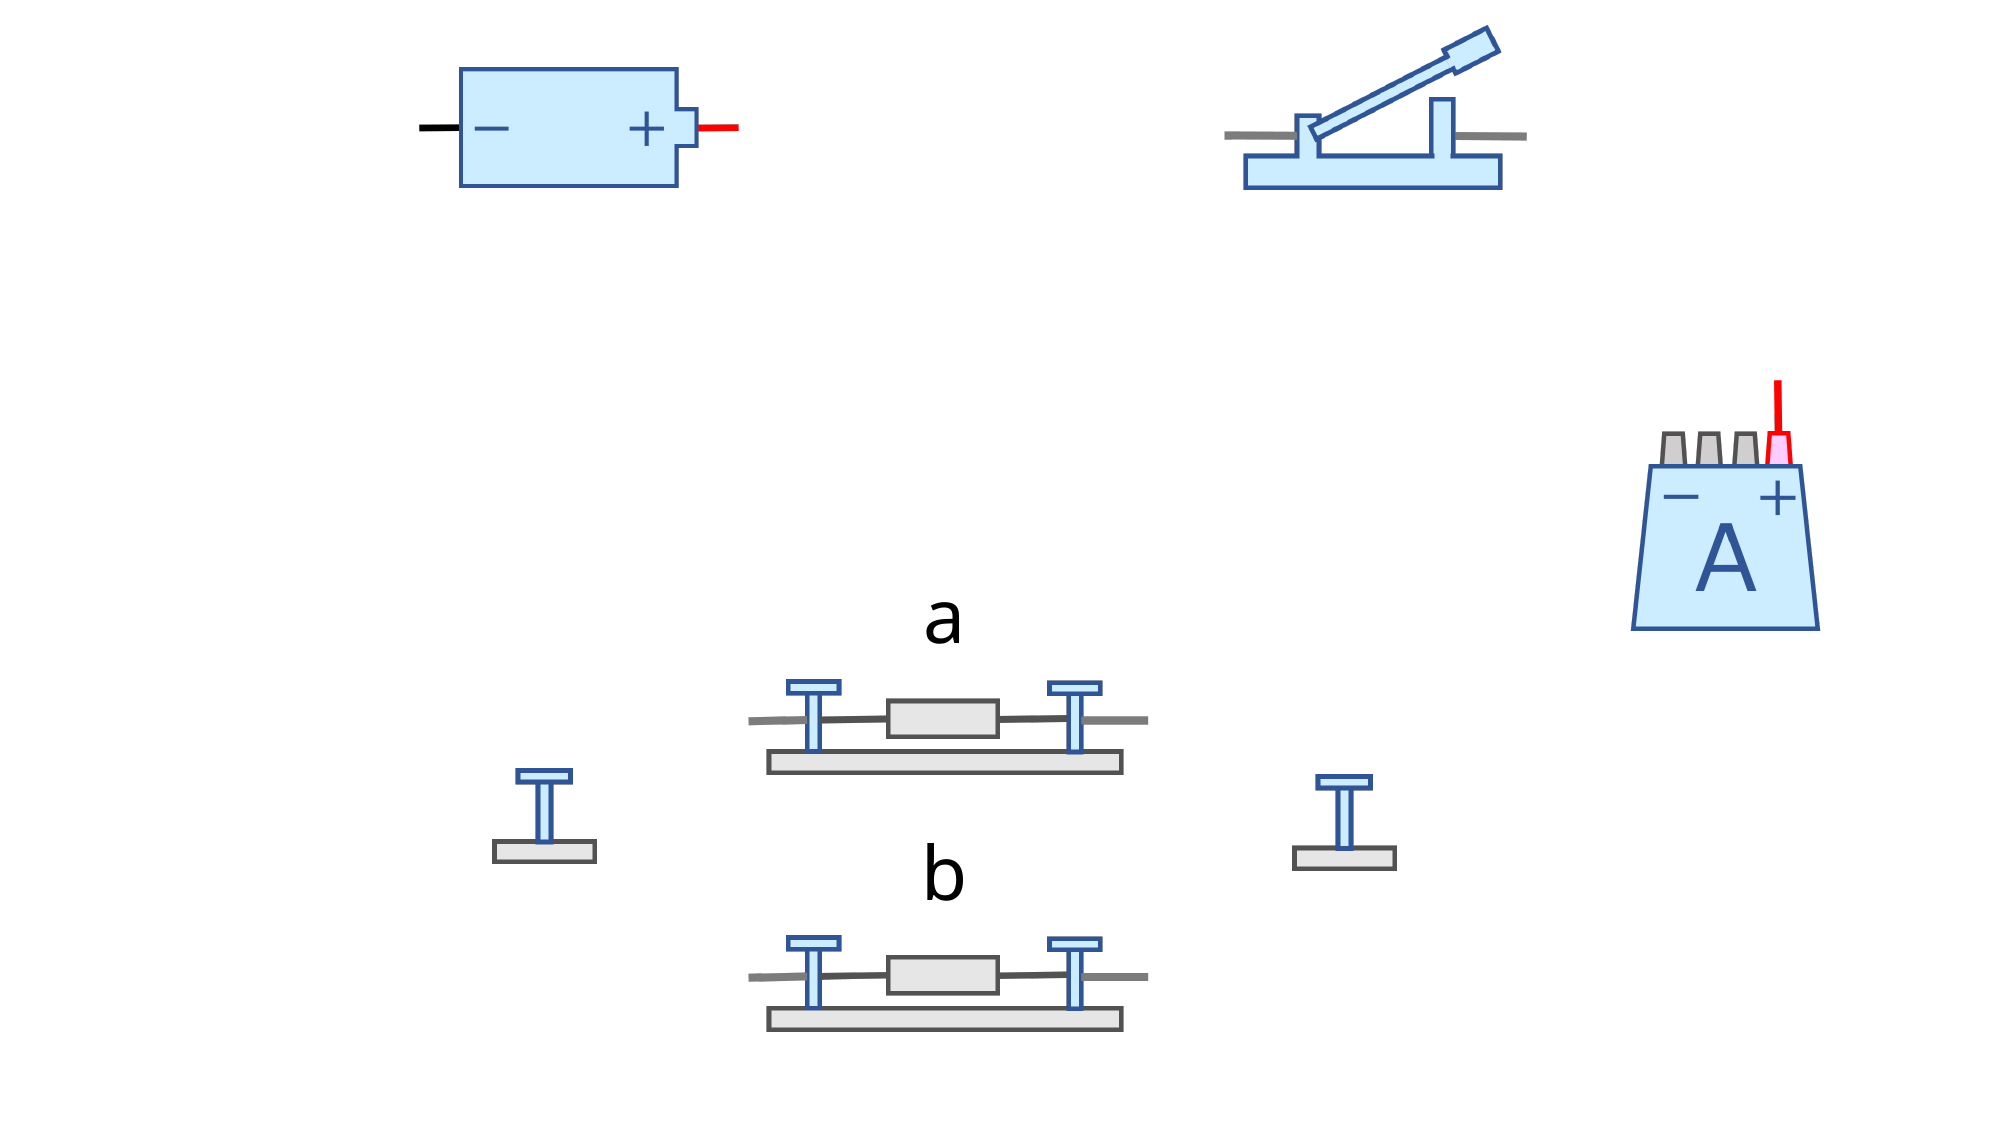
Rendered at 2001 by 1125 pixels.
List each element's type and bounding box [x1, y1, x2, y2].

picture [1223, 23, 1531, 190]
picture [1291, 774, 1397, 871]
picture [418, 66, 742, 200]
text_box [748, 582, 1152, 776]
picture [1618, 375, 1841, 680]
text_box [748, 838, 1152, 1032]
picture [491, 768, 597, 865]
